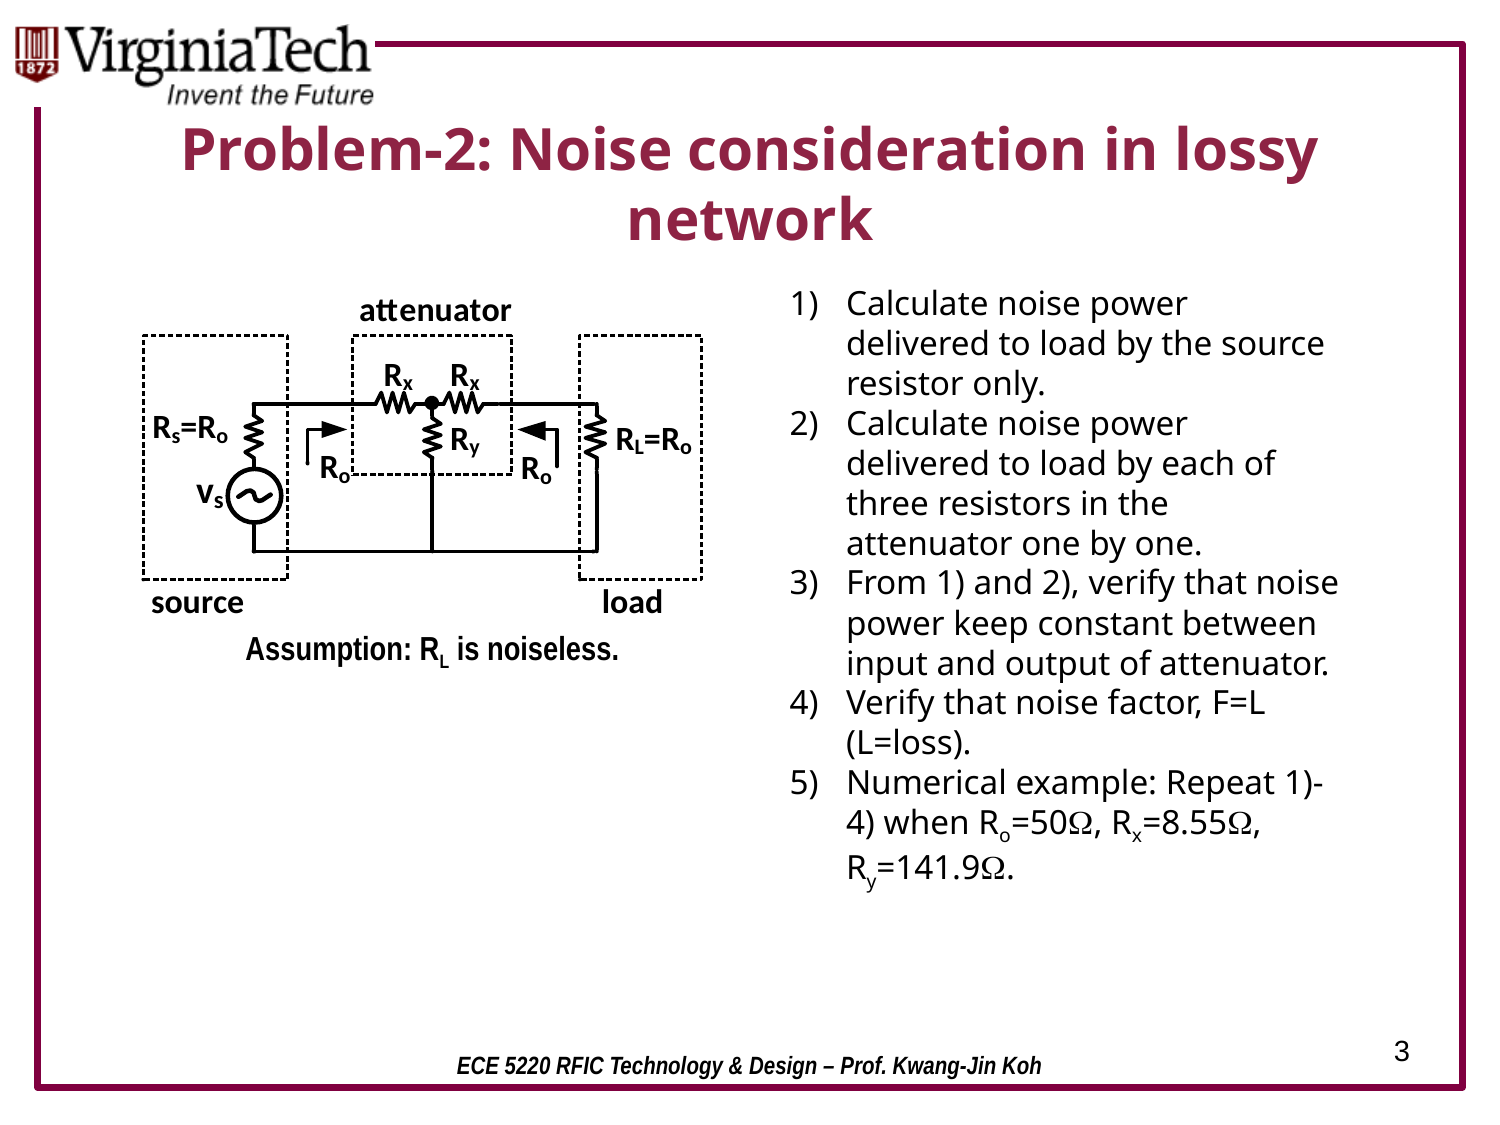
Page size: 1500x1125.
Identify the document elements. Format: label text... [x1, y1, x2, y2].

text_box Assumption: RL is noiseless. [230, 636, 638, 680]
title Problem-2: Noise consideration in lossy network [75, 104, 1425, 213]
slide_number 3 [1074, 1024, 1425, 1103]
text_box Calculate noise power delivered to load by the source resistor only. Calculate noise power delivered to load by each of three resistors in the attenuator one by one. From 1) and 2), verify that noise power keep constant between input and output of attenuator. Verify that noise factor, F=L (L=loss). Numerical example: Repeat 1)-4) when Ro=50W, Rx=8.55W, Ry=141.9W. [774, 274, 1356, 900]
picture [15, 24, 375, 107]
picture [137, 281, 707, 628]
